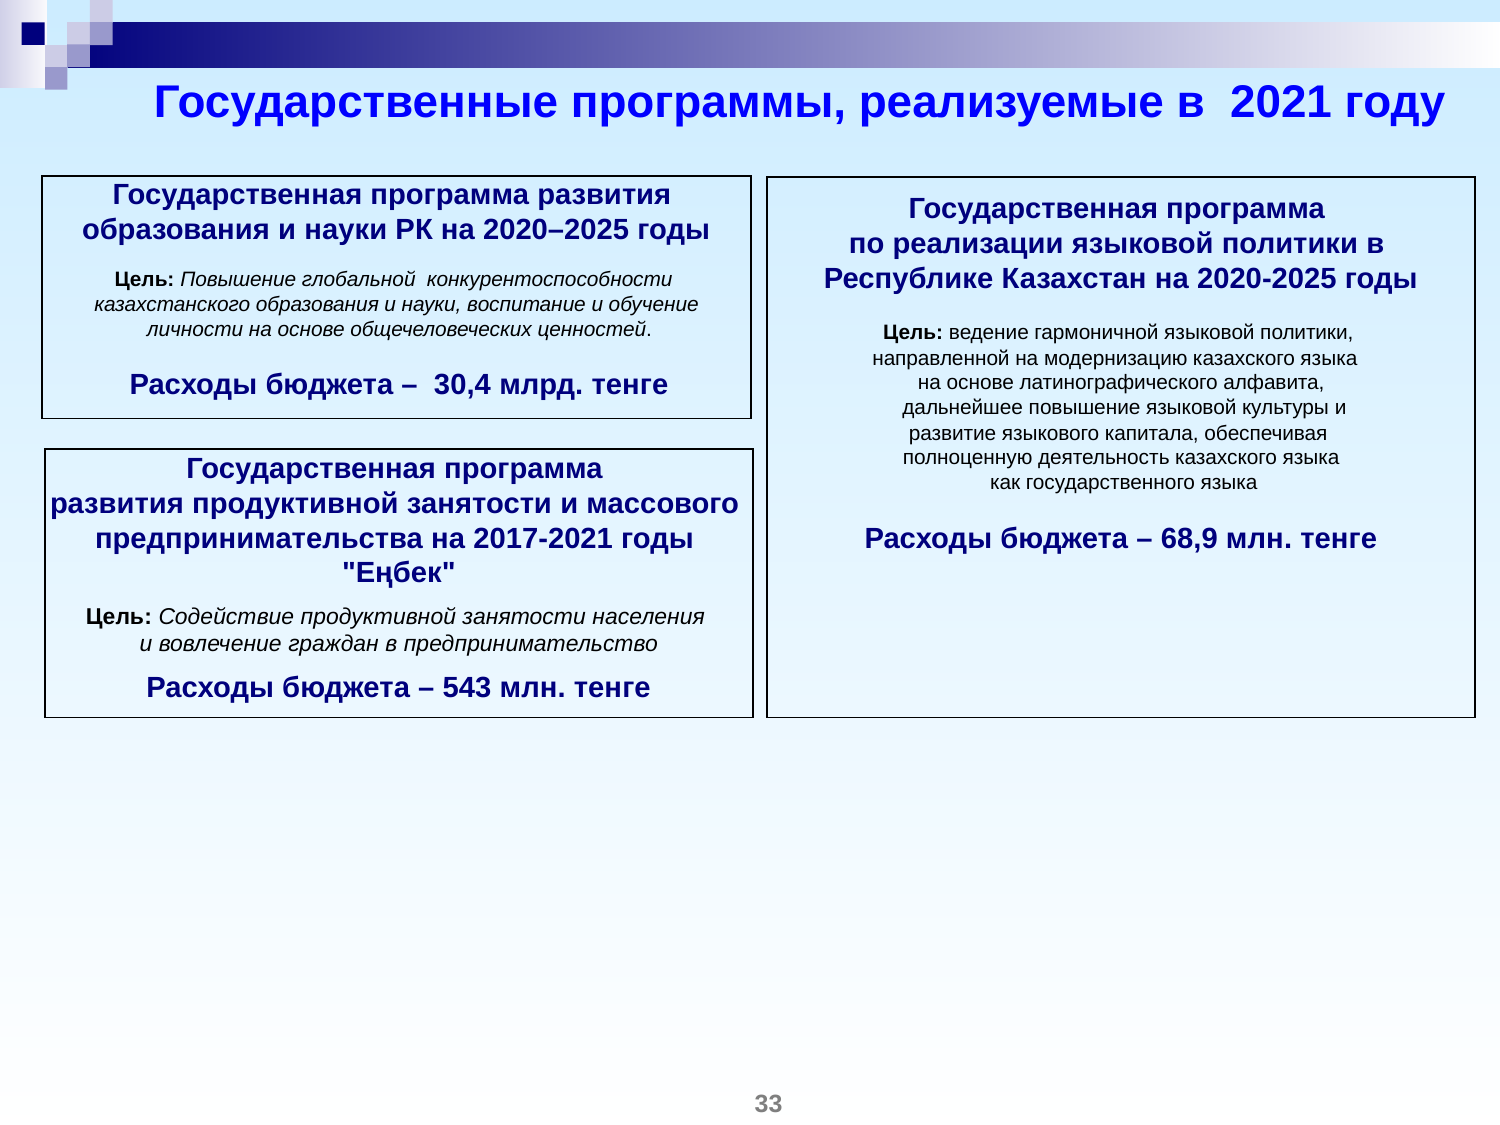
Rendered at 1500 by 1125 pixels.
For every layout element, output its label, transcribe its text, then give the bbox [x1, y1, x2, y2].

text_box Государственная программа развития продуктивной занятости и массового предпринимательства на 2017-2021 годы "Еңбек" Цель: Содействие продуктивной занятости населения и вовлечение граждан в предпринимательство Расходы бюджета – 543 млн. тенге [45, 448, 753, 718]
text_box Государственная программа по реализации языковой политики в Республике Казахстан на 2020-2025 годы Цель: ведение гармоничной языковой политики, направленной на модернизацию казахского языка на основе латинографического алфавита, дальнейшее повышение языковой культуры и развитие языкового капитала, обеспечивая полноценную деятельность казахского языка как государственного языка Расходы бюджета – 68,9 млн. тенге [767, 176, 1475, 718]
text_box 33 [662, 1072, 875, 1125]
text_box Государственная программа развития образования и науки РК на 2020–2025 годы Цель: Повышение глобальной конкурентоспособности казахстанского образования и науки, воспитание и обучение личности на основе общечеловеческих ценностей. Расходы бюджета – 30,4 млрд. тенге [41, 175, 751, 419]
title Государственные программы, реализуемые в 2021 году [125, 75, 1475, 123]
